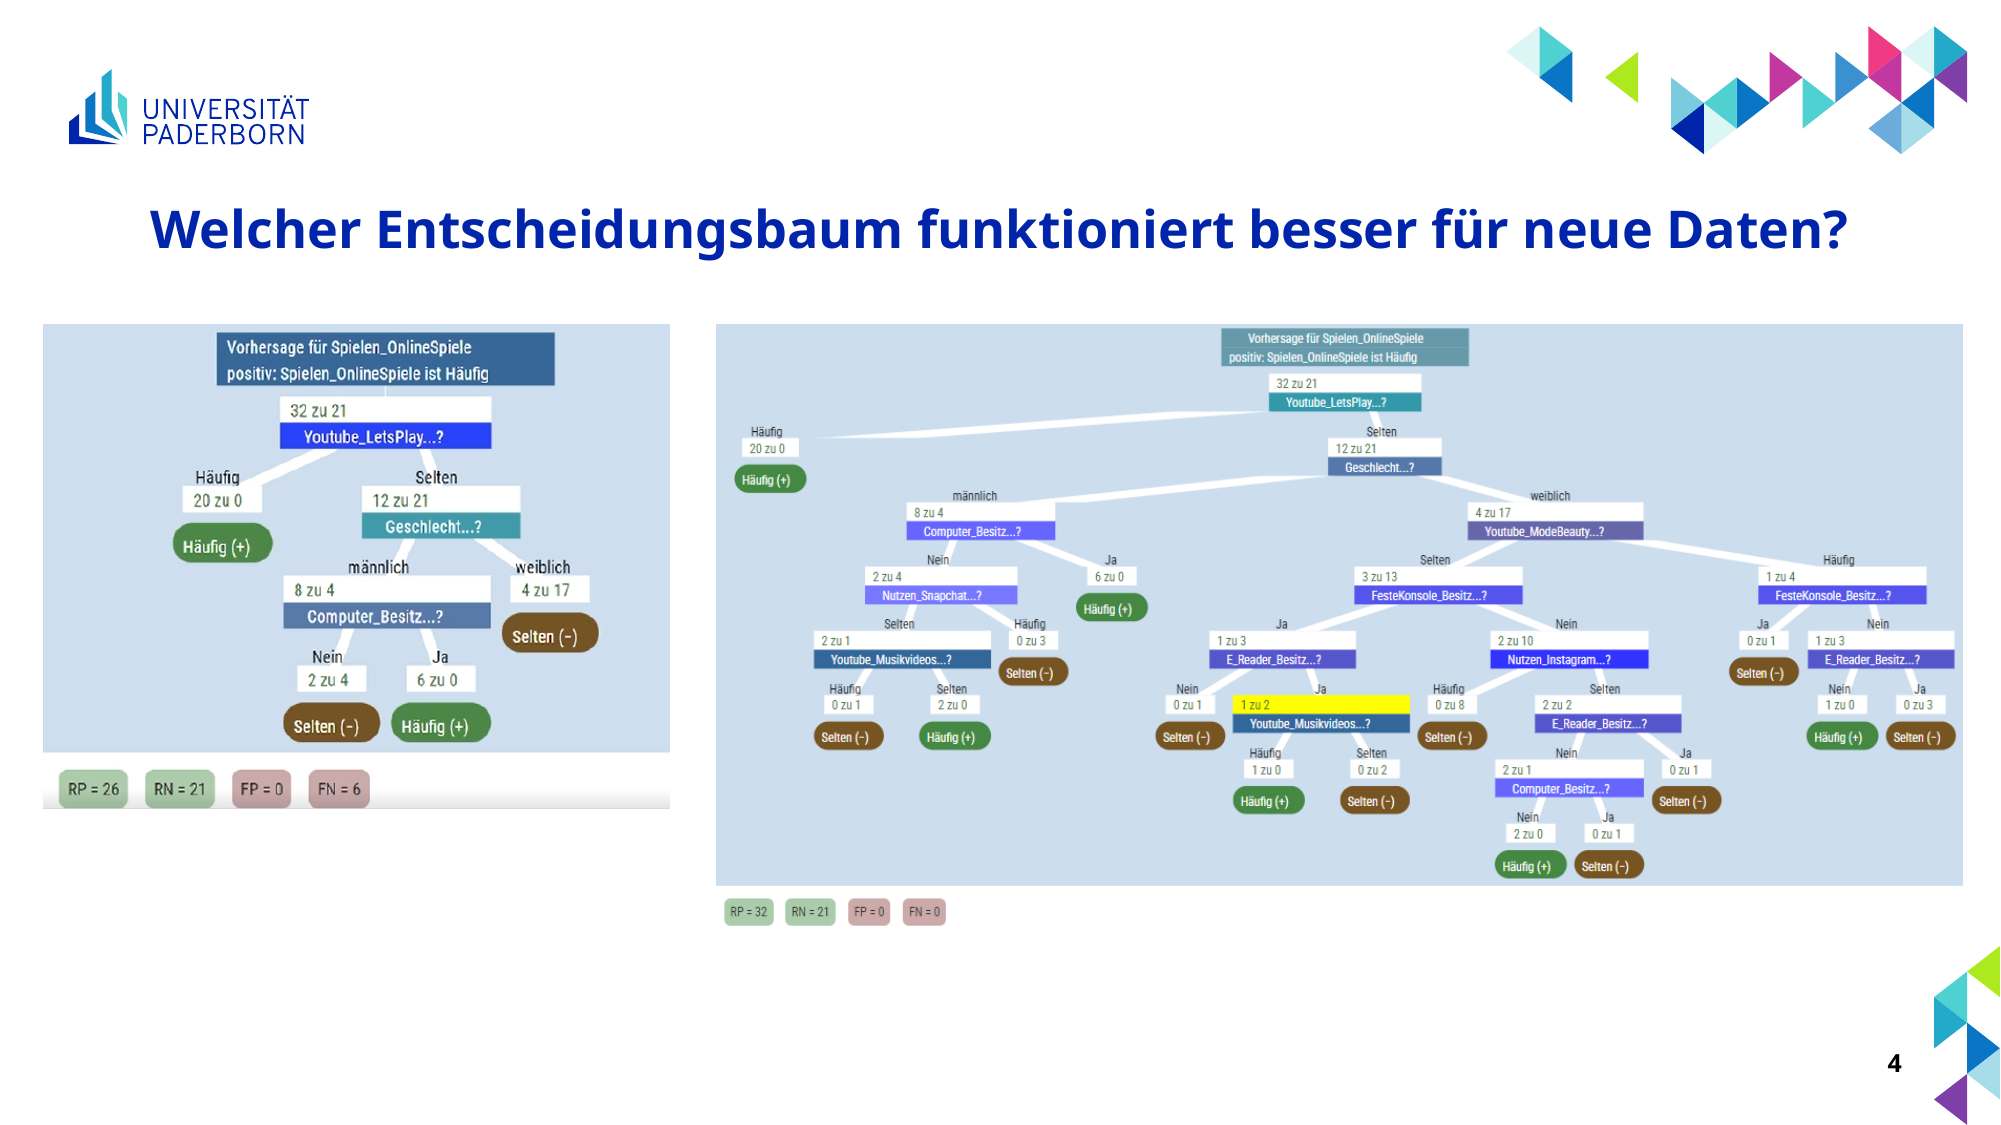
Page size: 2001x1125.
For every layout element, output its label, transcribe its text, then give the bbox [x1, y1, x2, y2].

picture [43, 324, 670, 809]
title Welcher Entscheidungsbaum funktioniert besser für neue Daten? [69, 196, 1931, 339]
picture [716, 324, 1963, 931]
slide_number 4 [1819, 1052, 1902, 1083]
